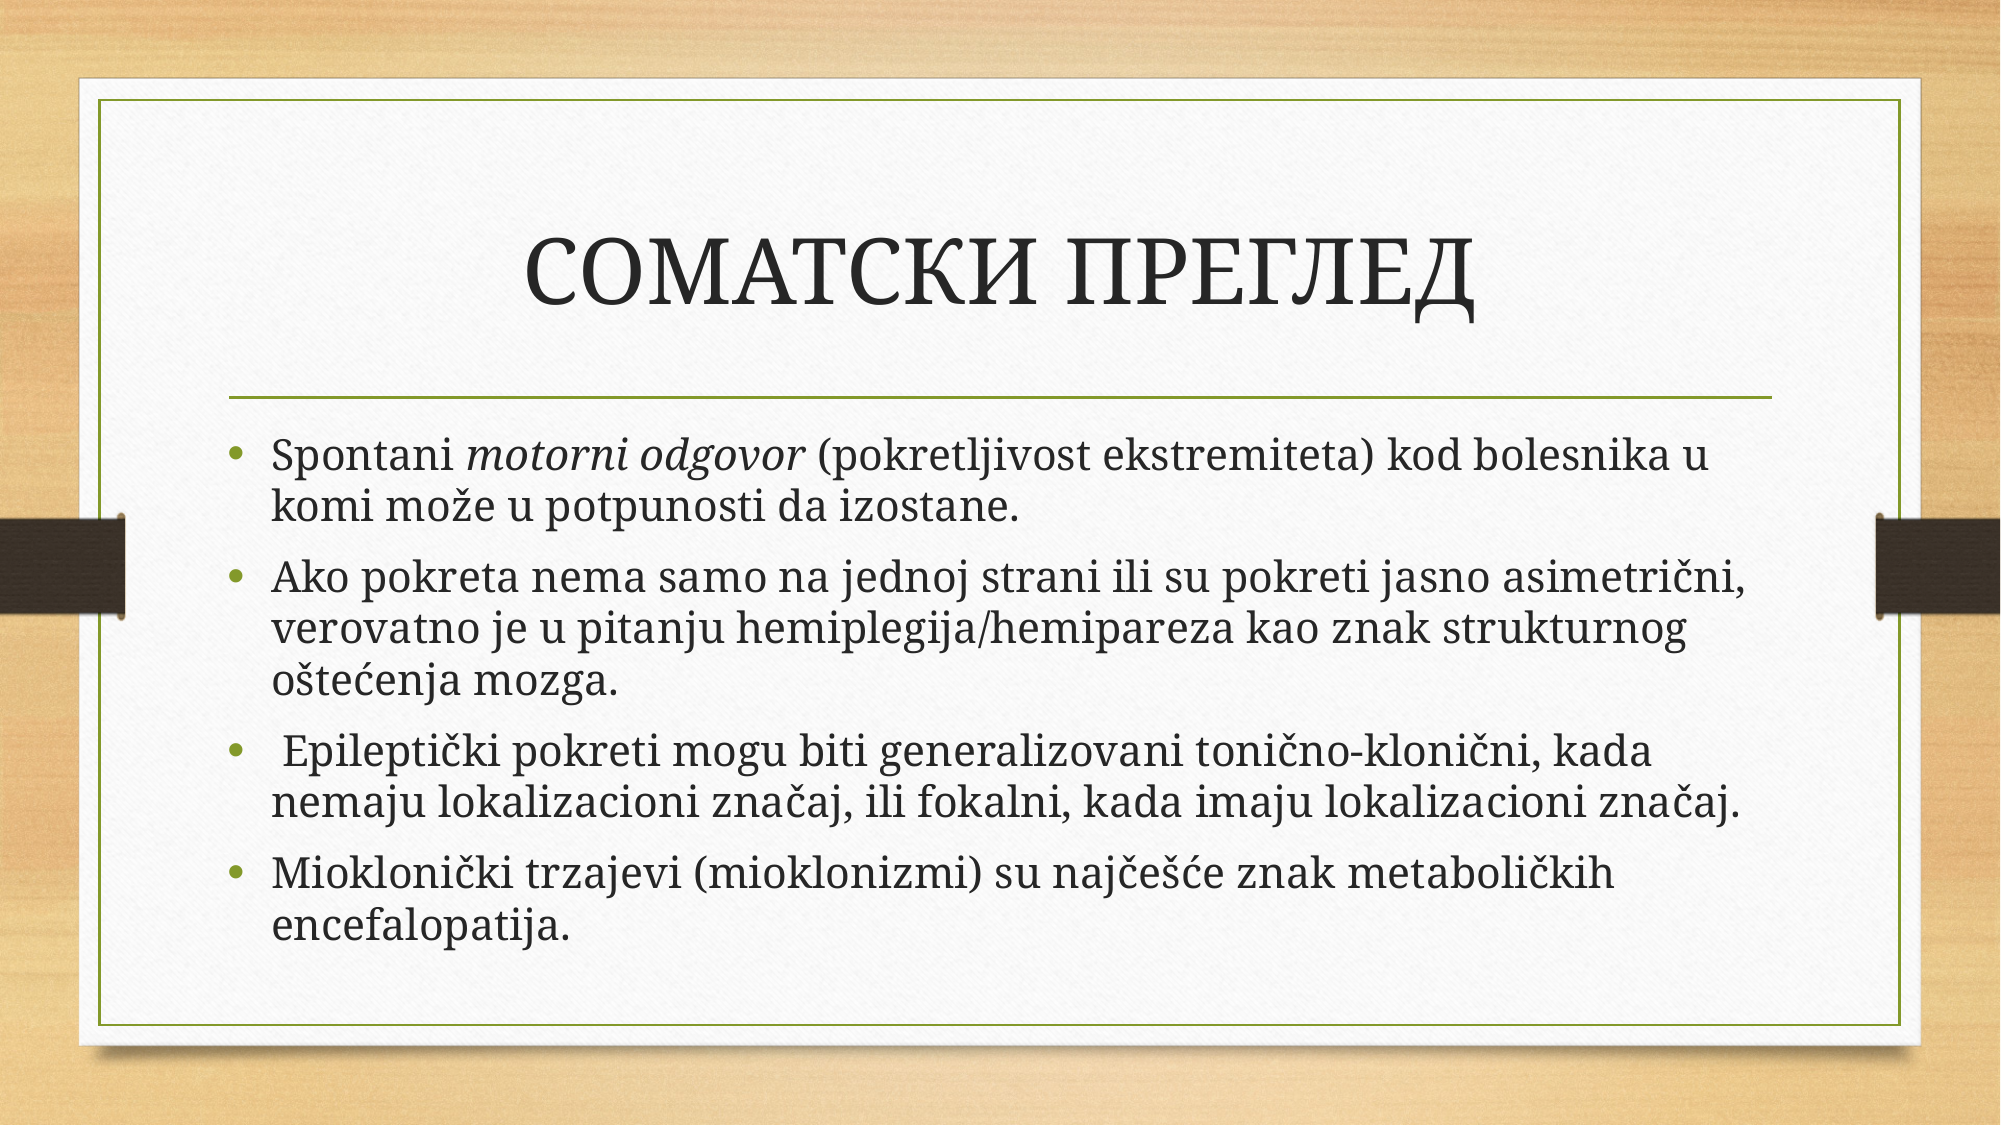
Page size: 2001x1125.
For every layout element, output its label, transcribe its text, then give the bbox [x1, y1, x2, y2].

list Spontani motorni odgovor (pokretljivost ekstremiteta) kod bolesnika u komi može u potpunosti da izostane. Ako pokreta nema samo na jednoj strani ili su pokreti jasno asimetrični, verovatno je u pitanju hemiplegija/hemipareza kao znak strukturnog oštećenja mozga. Epileptički pokreti mogu biti generalizovani tonično-klonični, kada nemaju lokalizacioni značaj, ili fokalni, kada imaju lokalizacioni značaj. Mioklonički trzajevi (mioklonizmi) su najčešće znak metaboličkih encefalopatija. [212, 419, 1788, 964]
picture [0, 0, 2001, 1125]
title СОМАТСКИ ПРЕГЛЕД [212, 161, 1788, 375]
